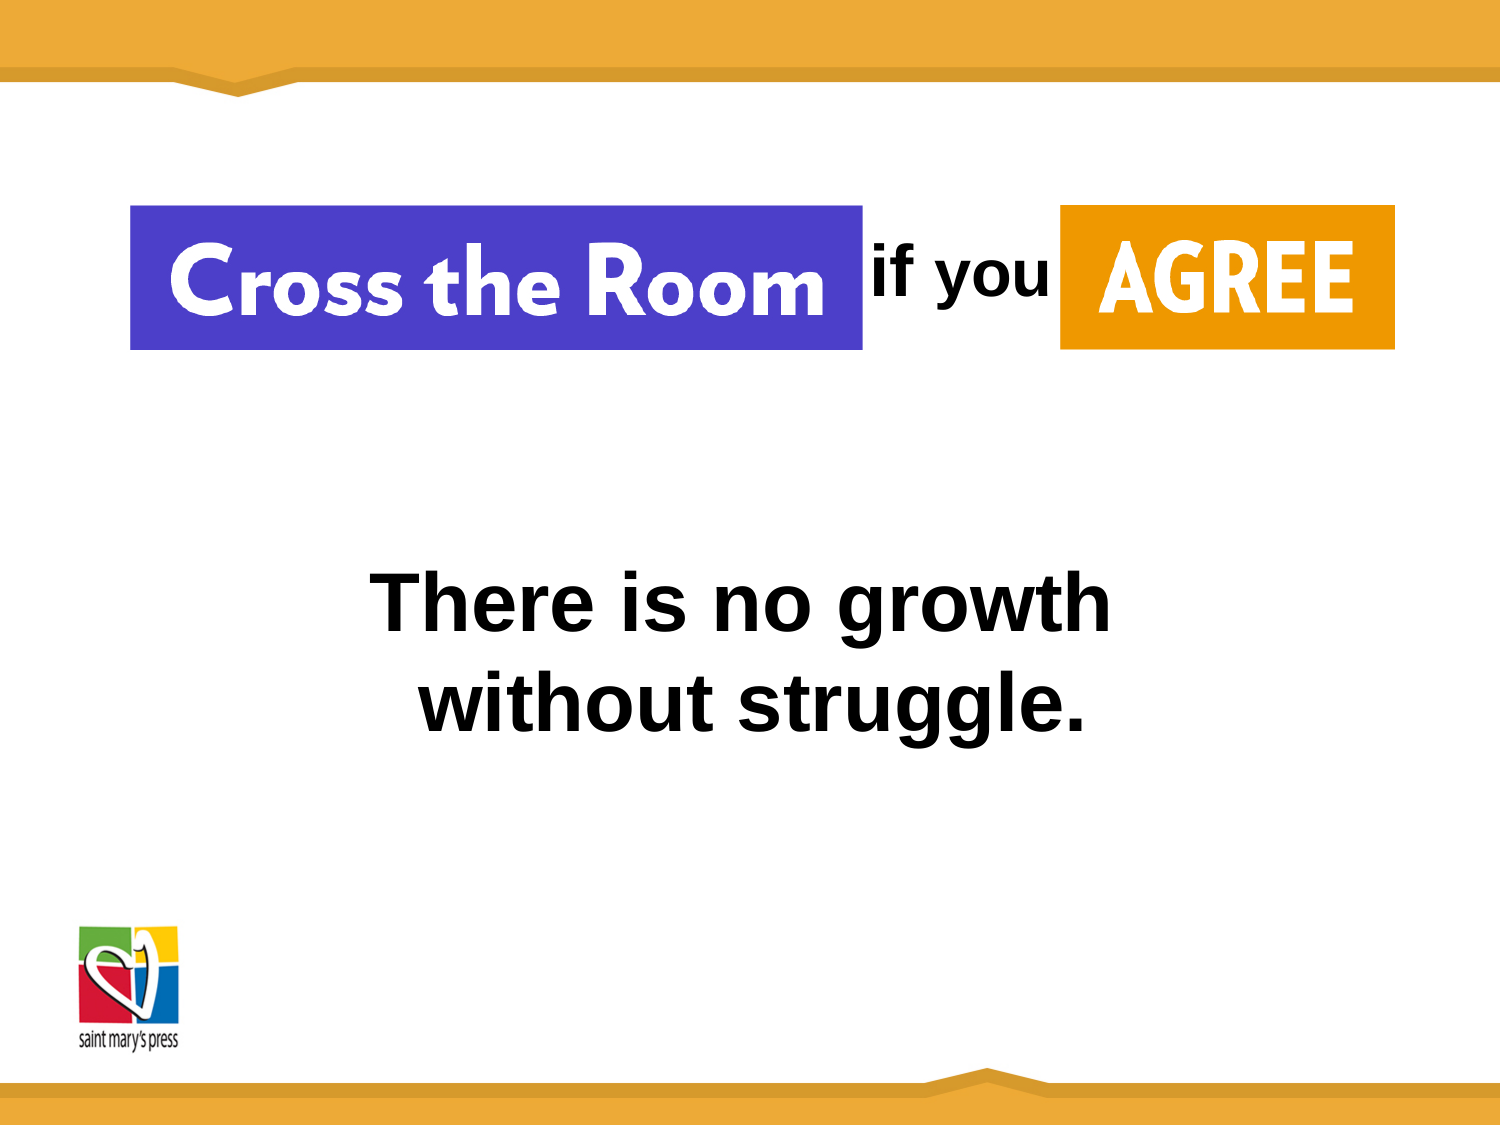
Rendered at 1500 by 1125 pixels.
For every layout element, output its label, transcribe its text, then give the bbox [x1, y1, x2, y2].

title CROSS THE ROOM if you AGREE: [879, 261, 1052, 362]
picture [0, 0, 1500, 1125]
text_box There is no growth without struggle. [99, 460, 1408, 848]
